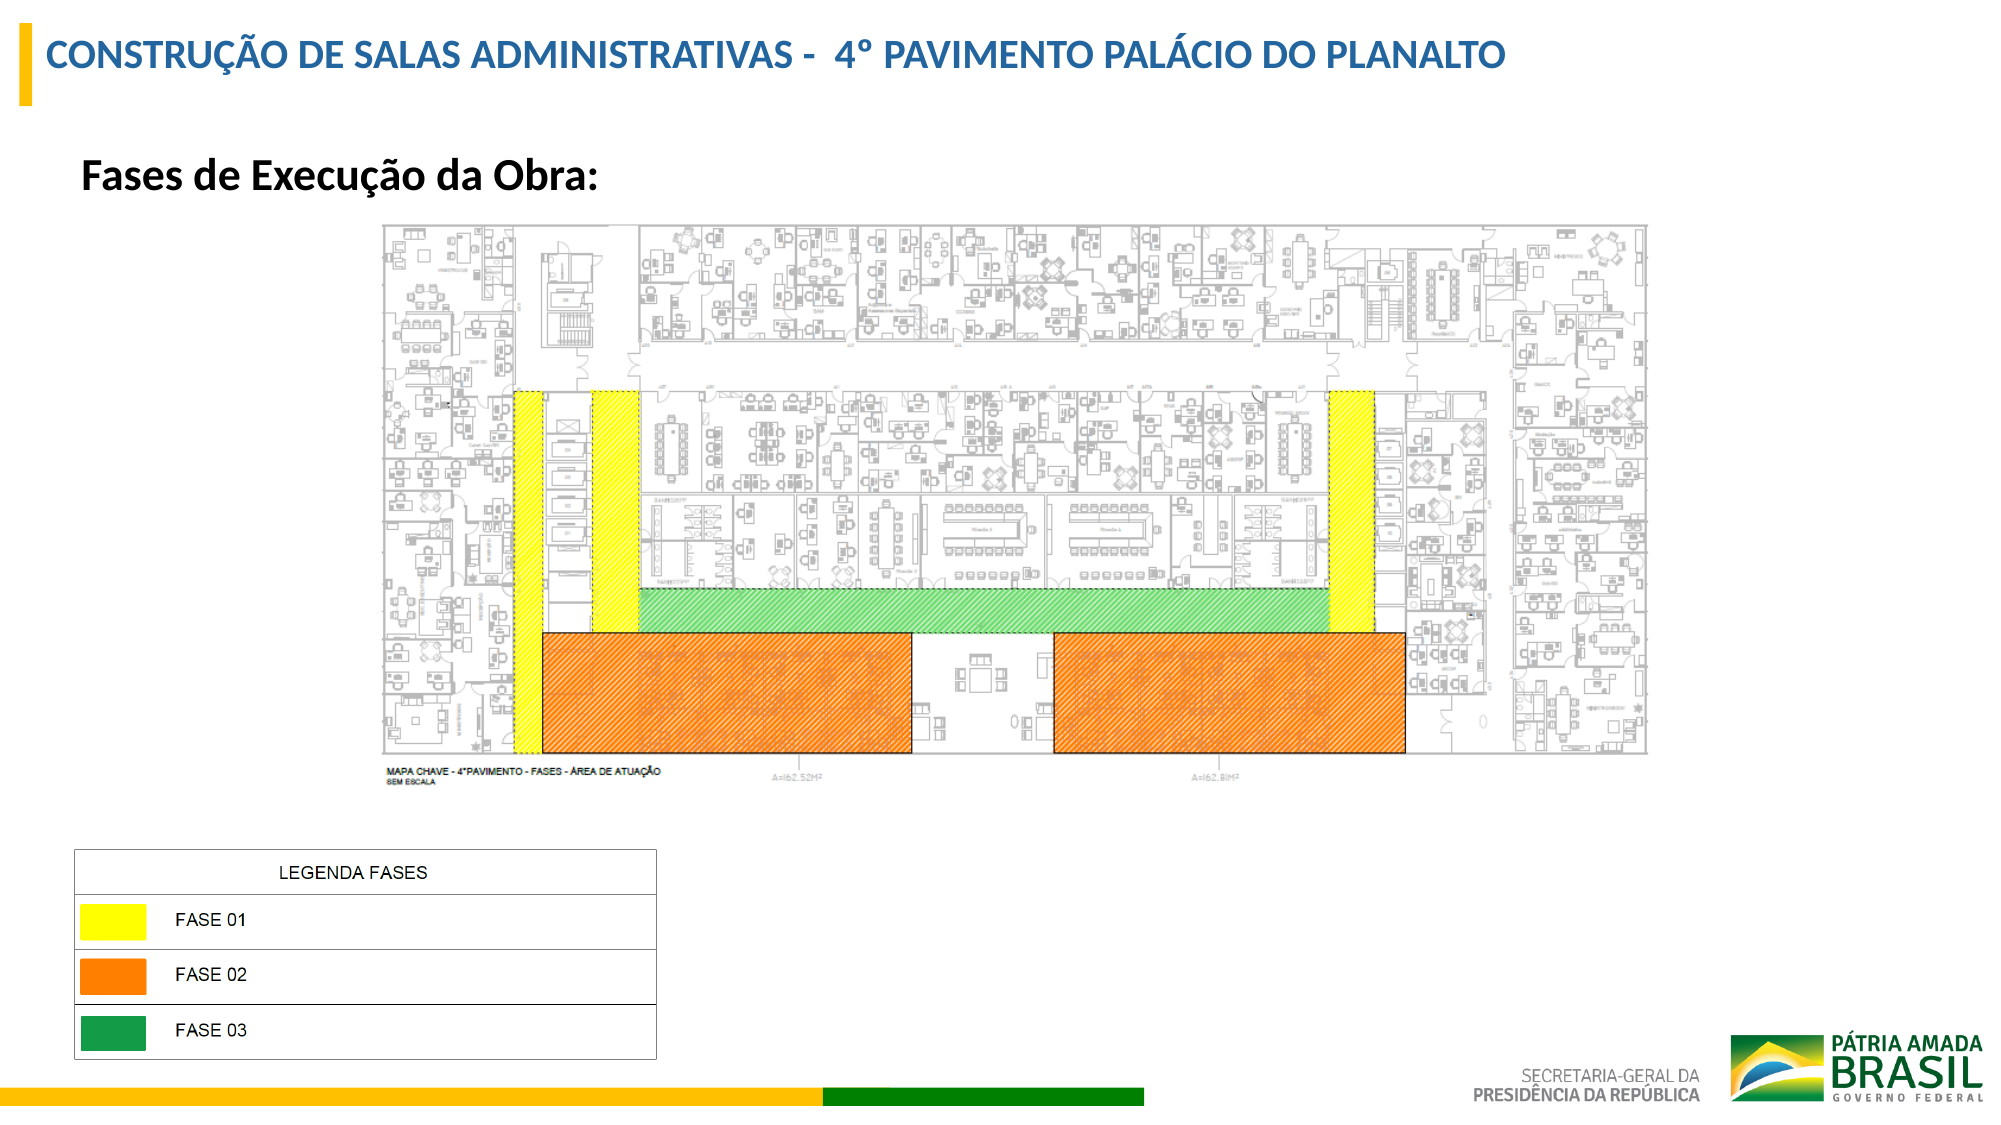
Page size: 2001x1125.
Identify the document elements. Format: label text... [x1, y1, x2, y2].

picture [363, 215, 1679, 806]
text_box [18, 22, 31, 107]
text_box Fases de Execução da Obra: [66, 137, 1821, 208]
picture [1472, 1019, 1983, 1106]
text_box [0, 1087, 822, 1107]
text_box [822, 1087, 1145, 1107]
text_box CONSTRUÇÃO DE SALAS ADMINISTRATIVAS - 4º PAVIMENTO PALÁCIO DO PLANALTO [31, 19, 1951, 134]
picture [66, 839, 660, 1066]
